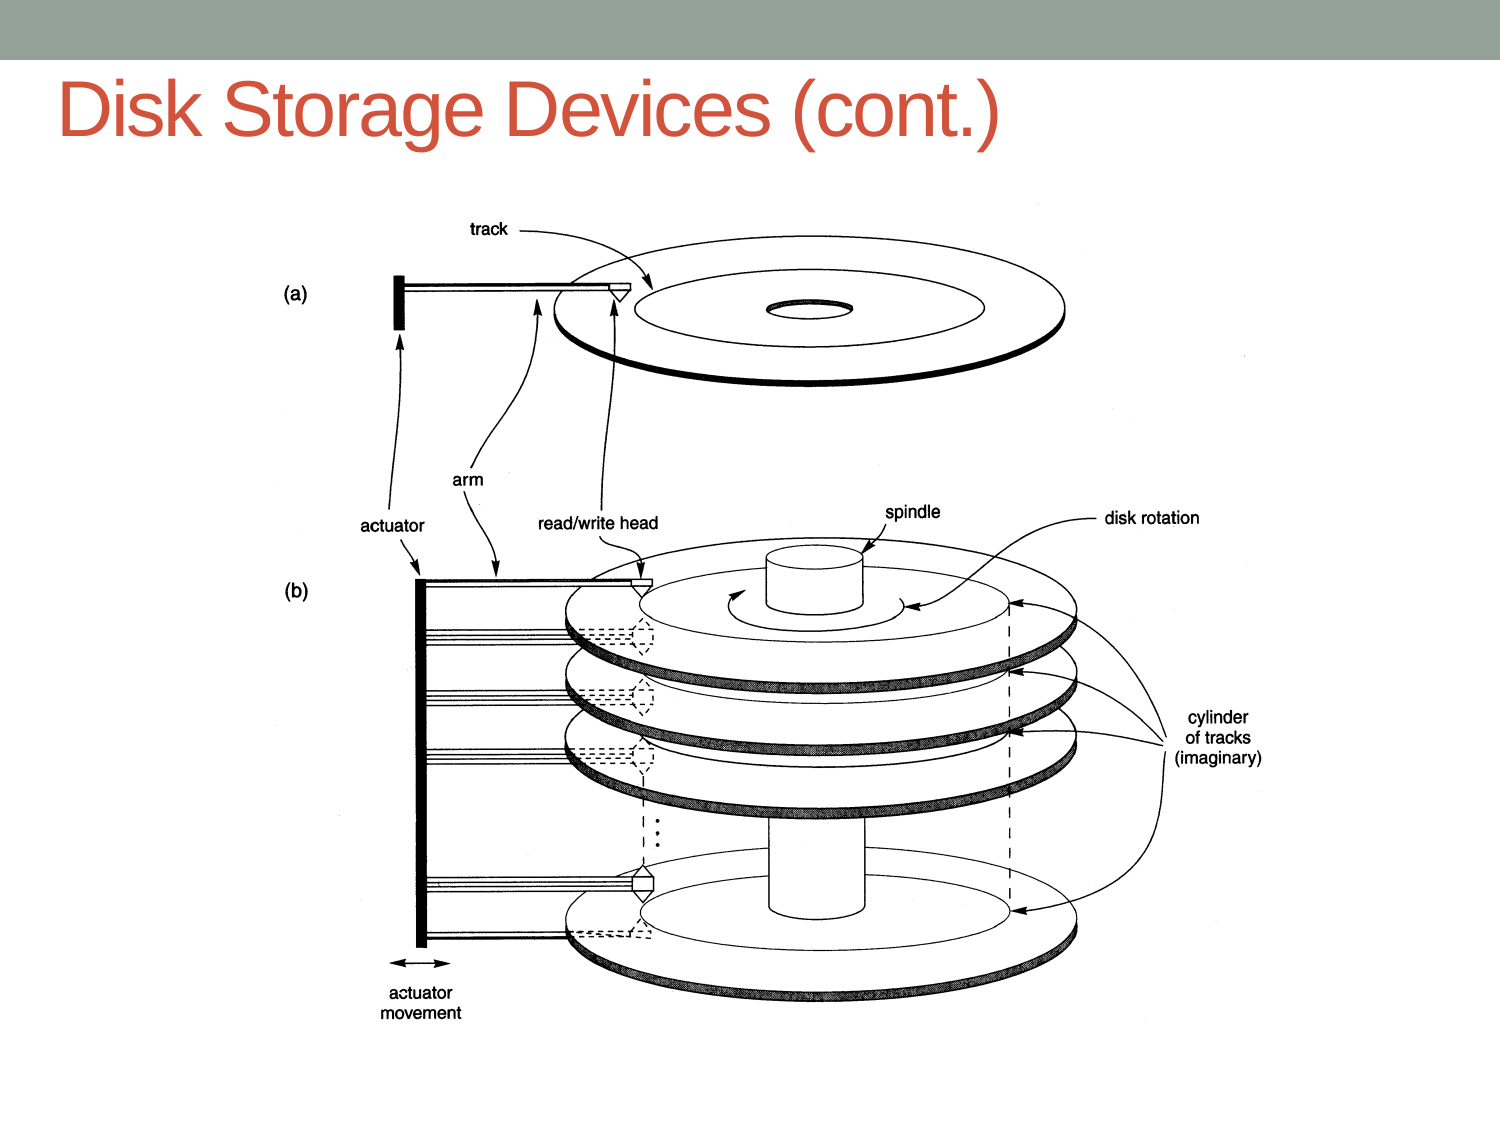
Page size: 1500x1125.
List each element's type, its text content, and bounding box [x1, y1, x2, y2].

picture [271, 204, 1275, 1031]
title Disk Storage Devices (cont.) [41, 49, 1442, 161]
